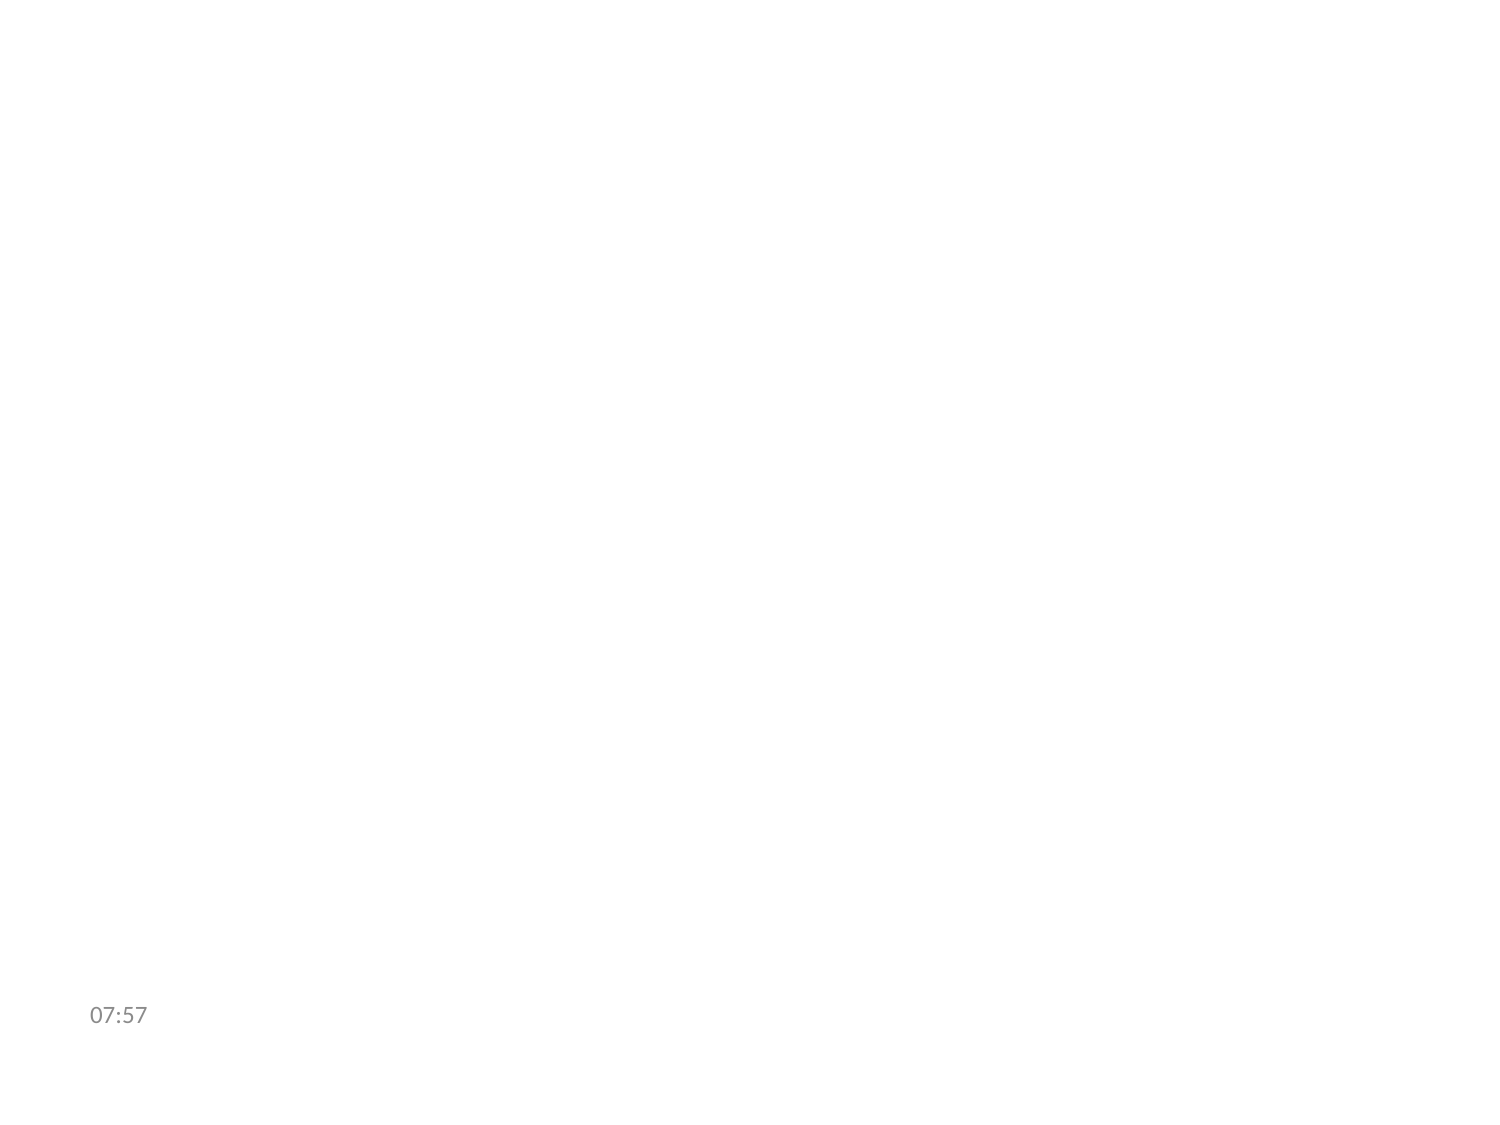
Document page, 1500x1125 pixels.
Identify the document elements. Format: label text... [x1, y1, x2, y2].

text_box 15:35 [75, 983, 425, 1044]
